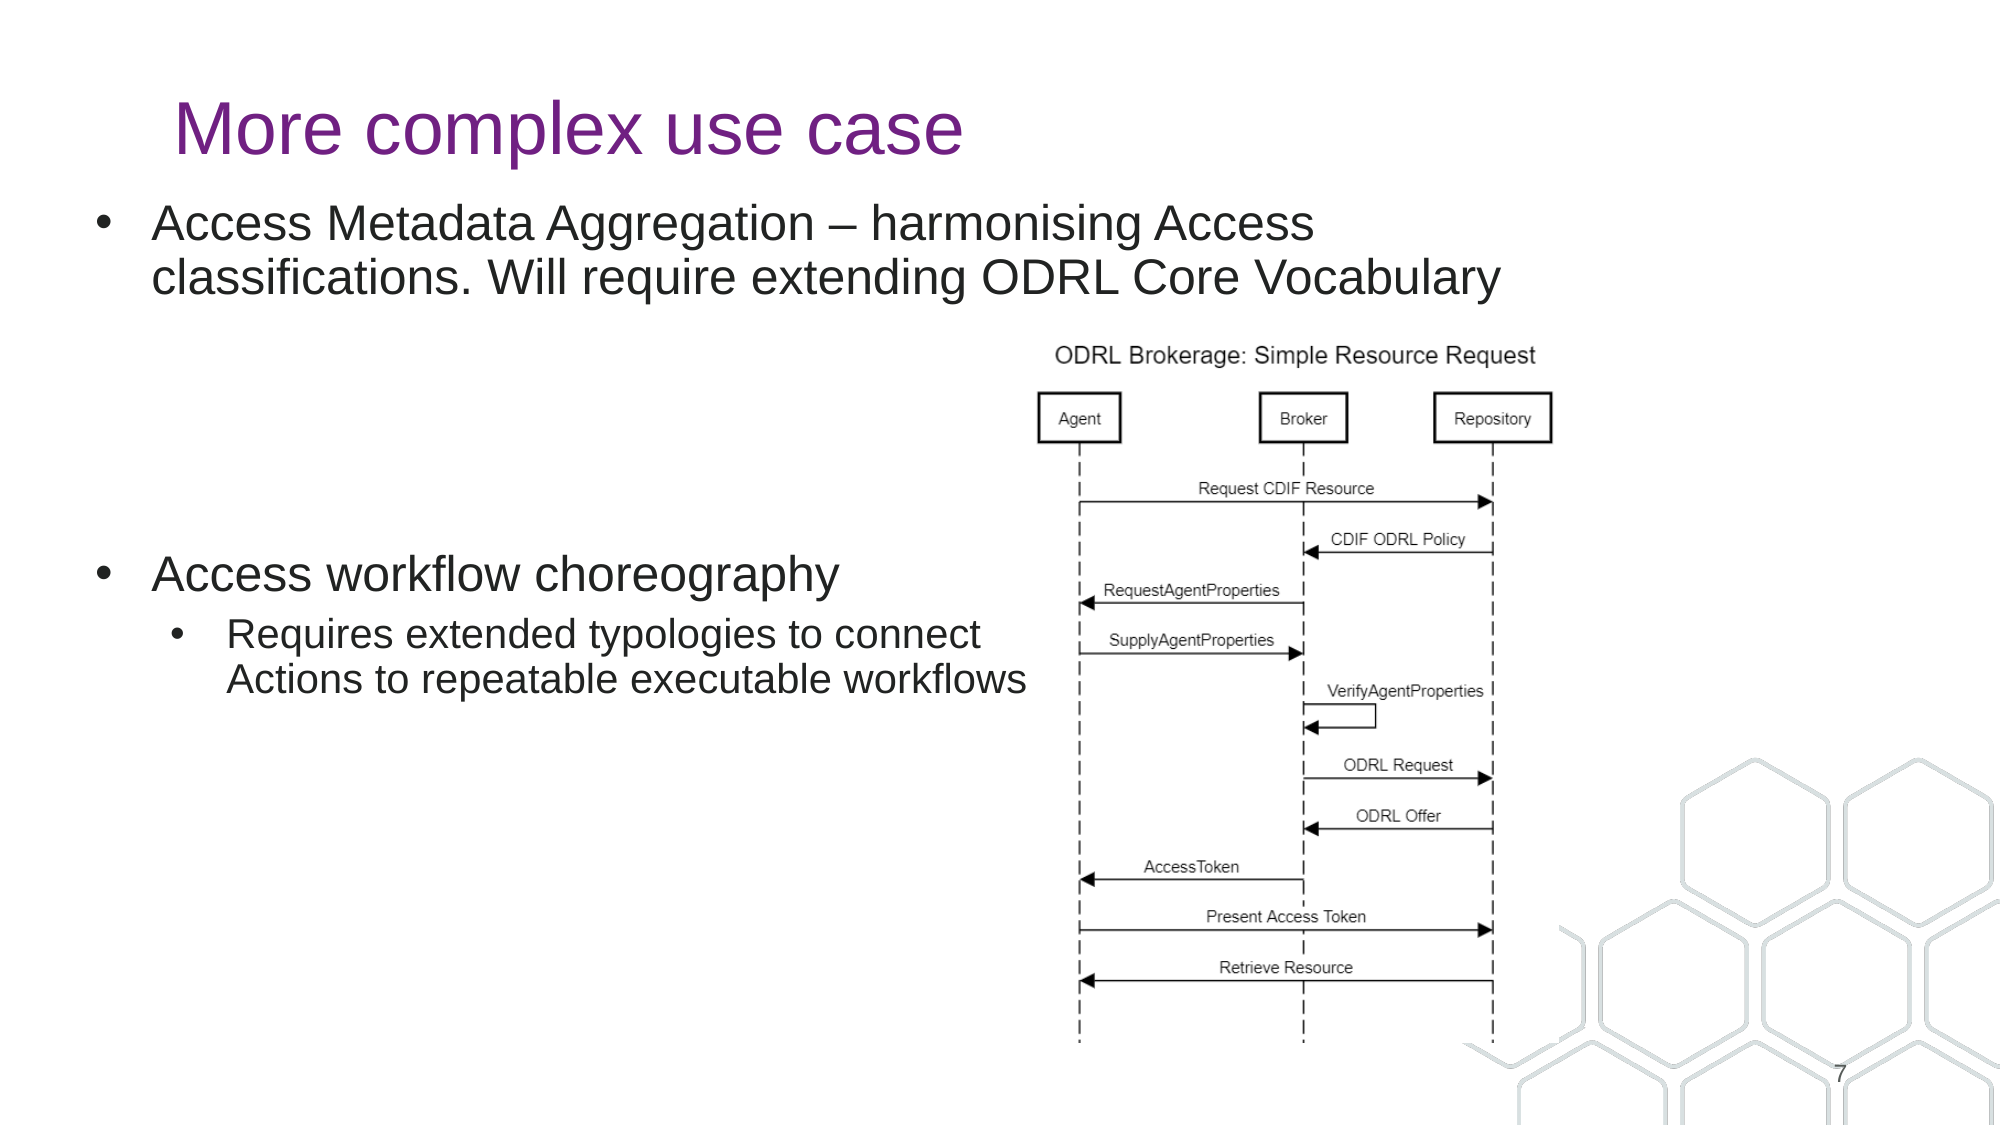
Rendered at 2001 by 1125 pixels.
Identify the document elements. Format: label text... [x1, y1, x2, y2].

picture [1320, 445, 2000, 1125]
picture [1030, 336, 1559, 1043]
slide_number 7 [1412, 1042, 1863, 1103]
title More complex use case [137, 85, 1775, 176]
text_box Access Metadata Aggregation – harmonising Access classifications. Will require extending ODRL Core Vocabulary Access workflow choreography Requires extended typologies to connect Actions to repeatable executable workflows [80, 190, 1609, 1054]
